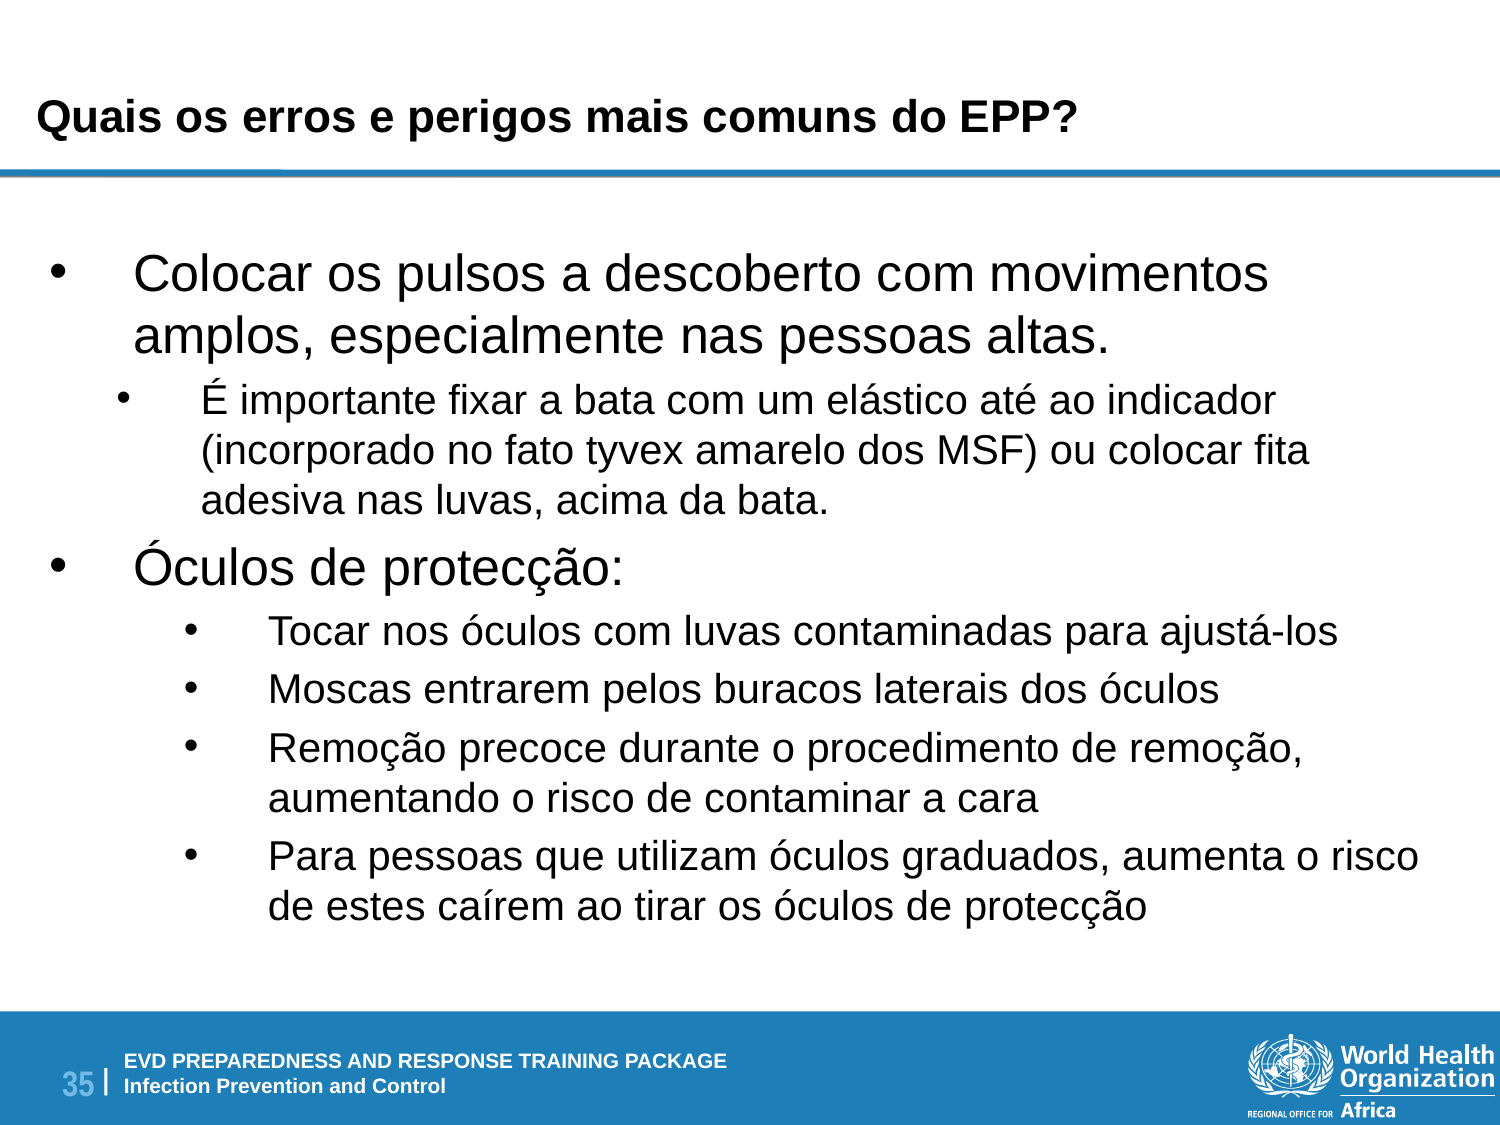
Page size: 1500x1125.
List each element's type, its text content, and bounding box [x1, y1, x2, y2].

text_box Quais os erros e perigos mais comuns do EPP? [34, 33, 1478, 142]
list Colocar os pulsos a descoberto com movimentos amplos, especialmente nas pessoas altas. É importante fixar a bata com um elástico até ao indicador (incorporado no fato tyvex amarelo dos MSF) ou colocar fita adesiva nas luvas, acima da bata. Óculos de protecção: Tocar nos óculos com luvas contaminadas para ajustá-los Moscas entrarem pelos buracos laterais dos óculos Remoção precoce durante o procedimento de remoção, aumentando o risco de contaminar a cara Para pessoas que utilizam óculos graduados, aumenta o risco de estes caírem ao tirar os óculos de protecção [33, 231, 1478, 925]
